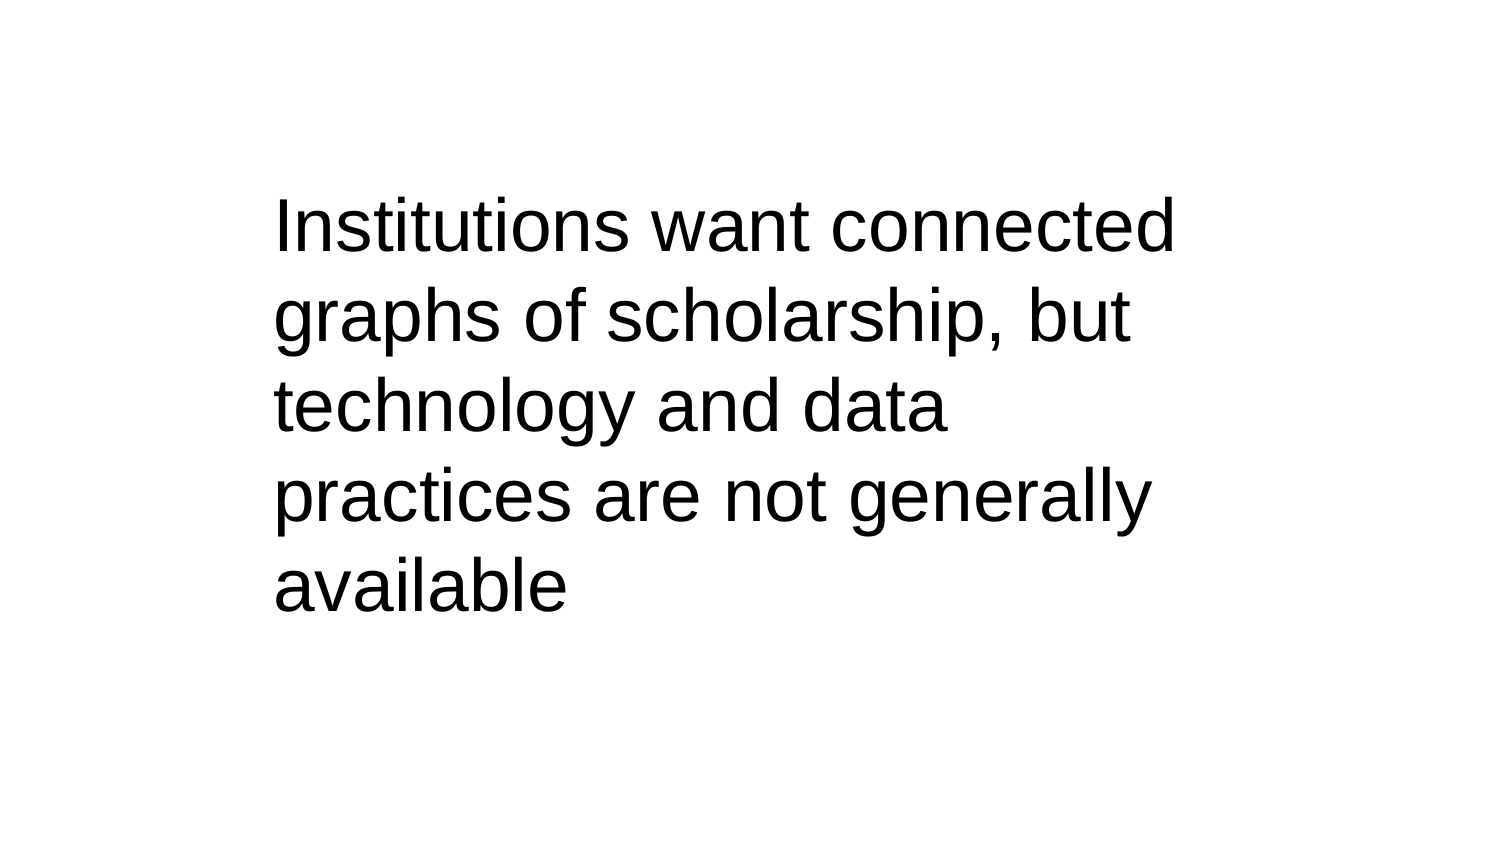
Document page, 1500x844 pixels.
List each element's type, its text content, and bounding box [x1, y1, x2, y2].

title Institutions want connected graphs of scholarship, but technology and data practices are not generally available [258, 66, 1242, 738]
